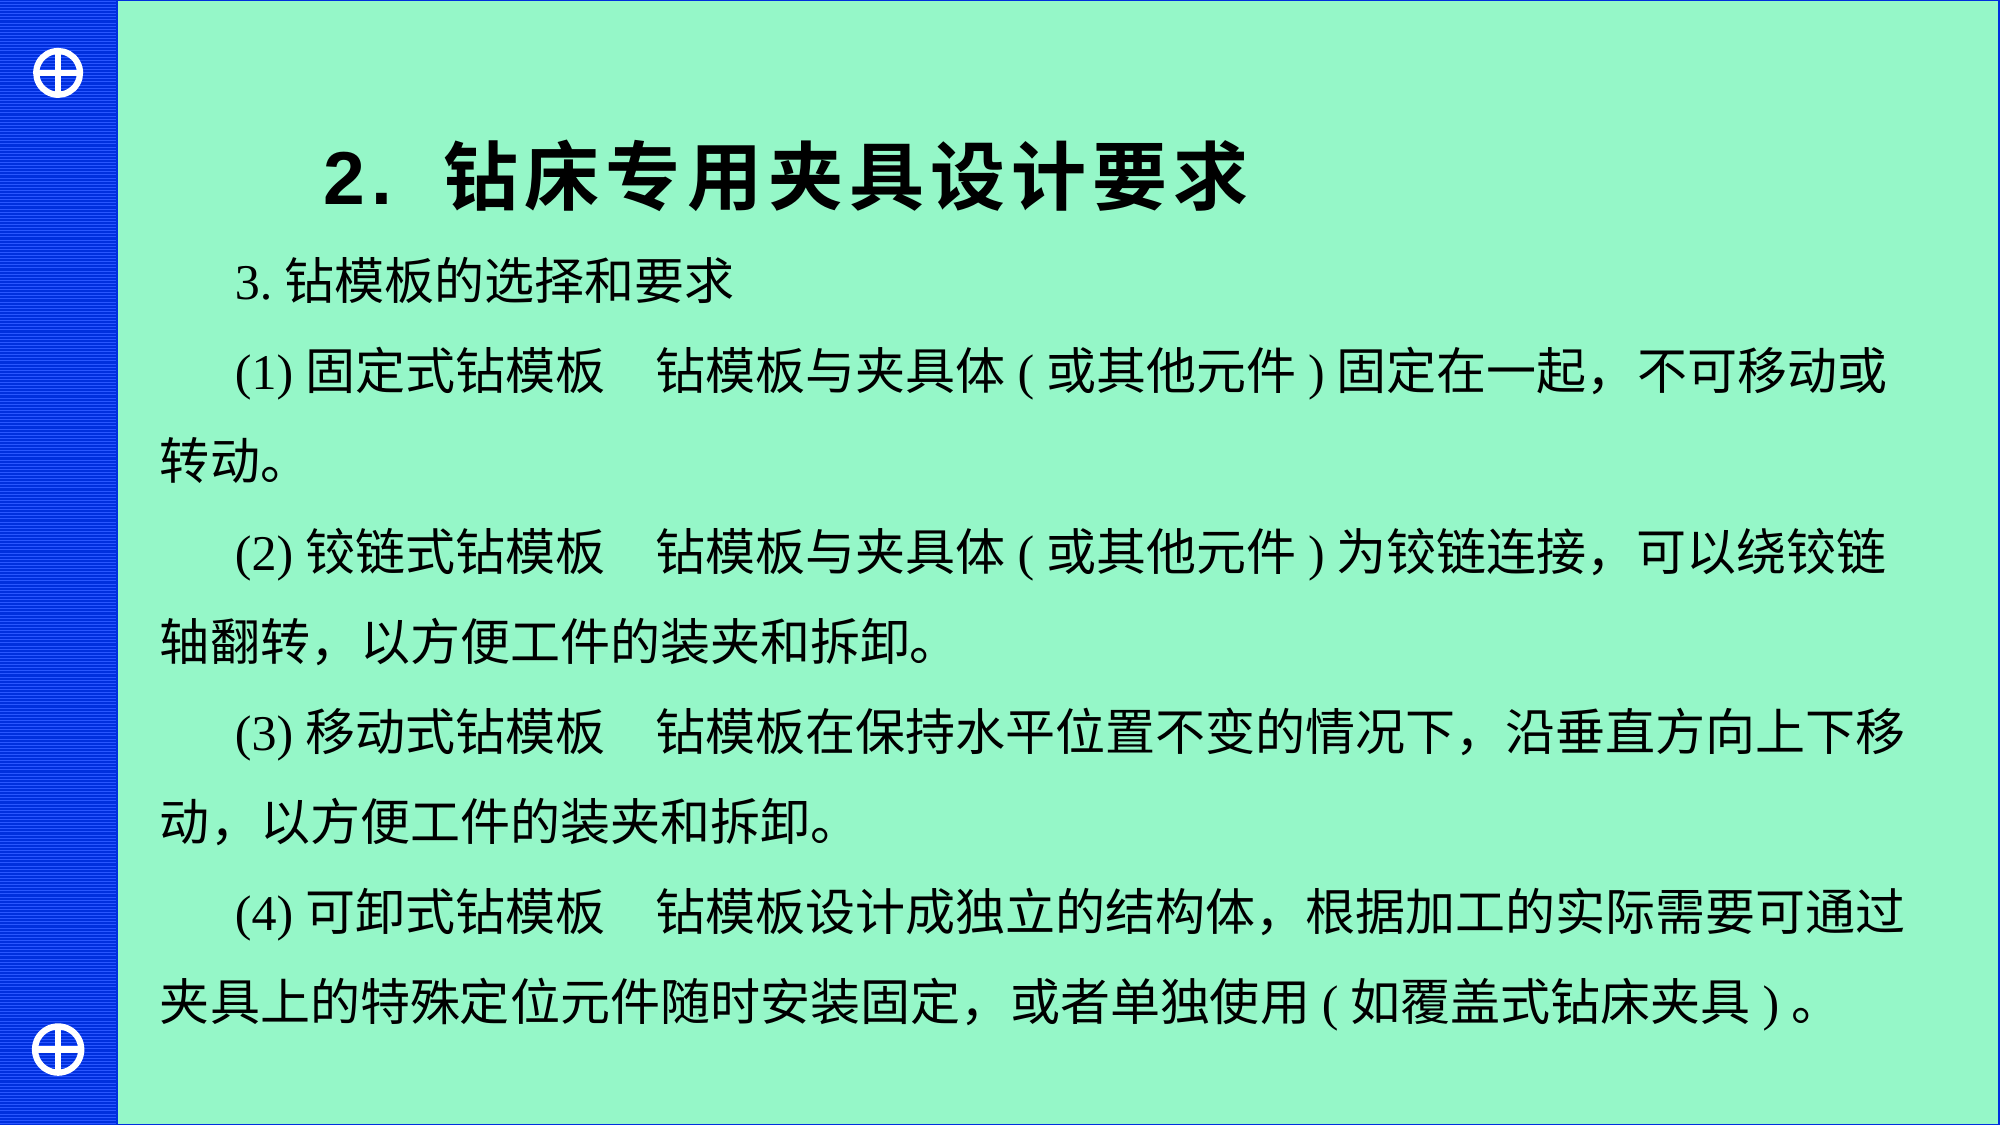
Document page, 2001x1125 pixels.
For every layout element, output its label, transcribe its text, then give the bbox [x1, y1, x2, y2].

text_box 2. 钻床专用夹具设计要求 [173, 106, 1462, 212]
text_box 3.钻模板的选择和要求 (1)固定式钻模板 钻模板与夹具体(或其他元件)固定在一起，不可移动或转动。 (2)铰链式钻模板 钻模板与夹具体(或其他元件)为铰链连接，可以绕铰链轴翻转，以方便工件的装夹和拆卸。 (3)移动式钻模板 钻模板在保持水平位置不变的情况下，沿垂直方向上下移动，以方便工件的装夹和拆卸。 (4)可卸式钻模板 钻模板设计成独立的结构体，根据加工的实际需要可通过夹具上的特殊定位元件随时安装固定，或者单独使用(如覆盖式钻床夹具)。 [145, 212, 1936, 1038]
